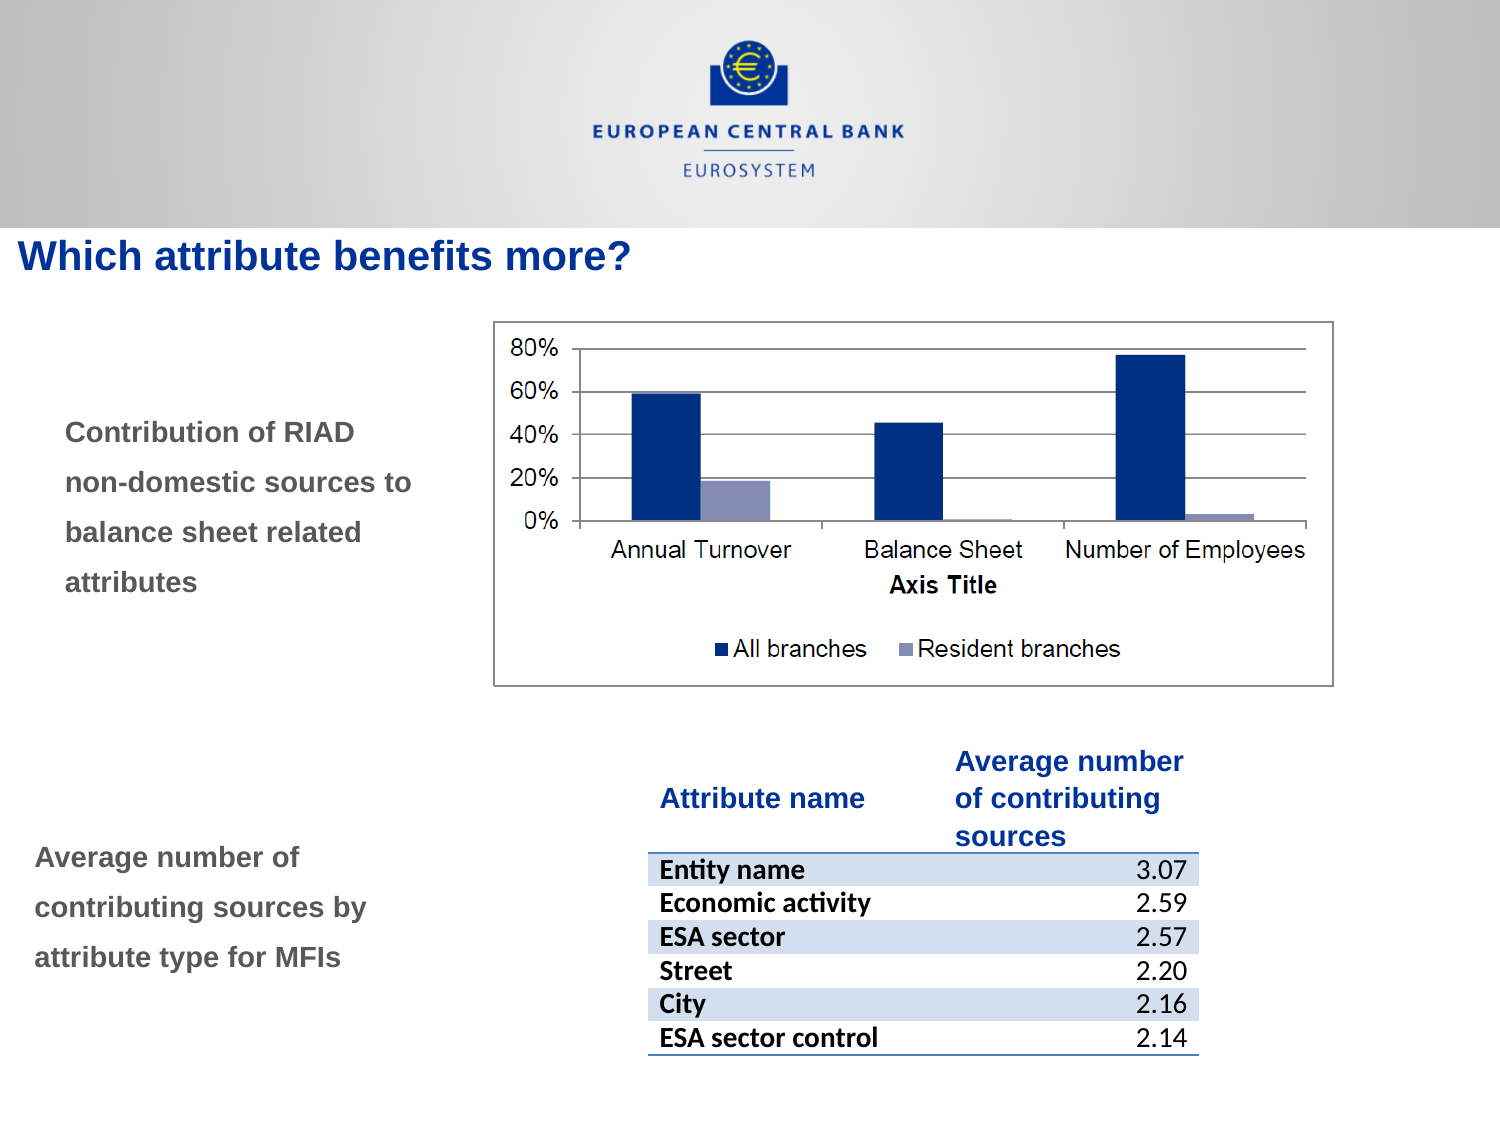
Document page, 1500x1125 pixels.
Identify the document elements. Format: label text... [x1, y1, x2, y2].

table_cell ESA sector control [648, 1021, 944, 1054]
table_cell 3.07 [944, 854, 1199, 886]
table_header Average number of contributing sources [944, 740, 1199, 852]
picture [0, 0, 1500, 228]
text_box Average number of contributing sources by attribute type for MFIs [34, 795, 451, 973]
table_cell Street [648, 954, 944, 988]
picture [487, 314, 1341, 693]
table_cell 2.57 [944, 920, 1199, 954]
table_cell ESA sector [648, 920, 944, 954]
table_cell 2.59 [944, 886, 1199, 920]
table_cell 2.20 [944, 954, 1199, 988]
table_cell 2.14 [944, 1021, 1199, 1054]
table_cell Entity name [648, 854, 944, 886]
text_box Contribution of RIAD non-domestic sources to balance sheet related attributes [64, 385, 420, 598]
subtitle Which attribute benefits more? [17, 219, 1424, 279]
table_cell 2.16 [944, 988, 1199, 1021]
table_header Attribute name [648, 740, 944, 852]
table_cell Economic activity [648, 886, 944, 920]
table_cell City [648, 988, 944, 1021]
